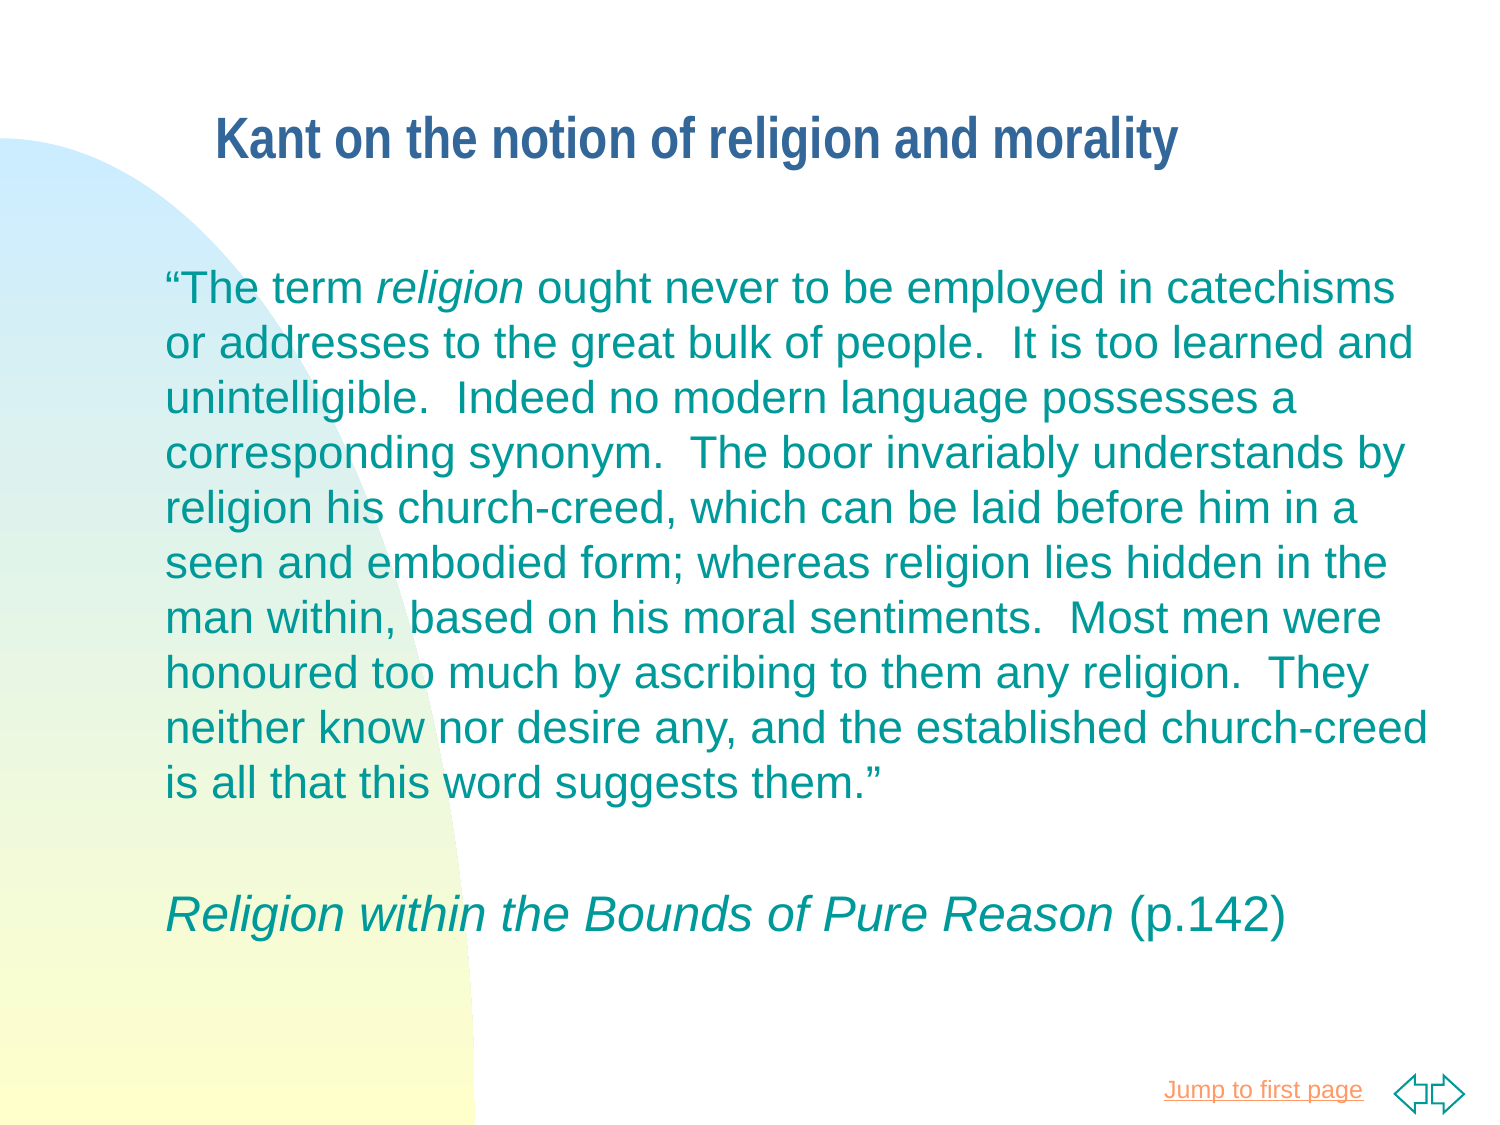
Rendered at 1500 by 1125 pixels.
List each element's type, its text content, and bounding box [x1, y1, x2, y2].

list “The term religion ought never to be employed in catechisms or addresses to the great bulk of people. It is too learned and unintelligible. Indeed no modern language possesses a corresponding synonym. The boor invariably understands by religion his church-creed, which can be laid before him in a seen and embodied form; whereas religion lies hidden in the man within, based on his moral sentiments. Most men were honoured too much by ascribing to them any religion. They neither know nor desire any, and the established church-creed is all that this word suggests them.” Religion within the Bounds of Pure Reason (p.142) [149, 249, 1463, 926]
title Kant on the notion of religion and morality [199, 99, 1463, 188]
